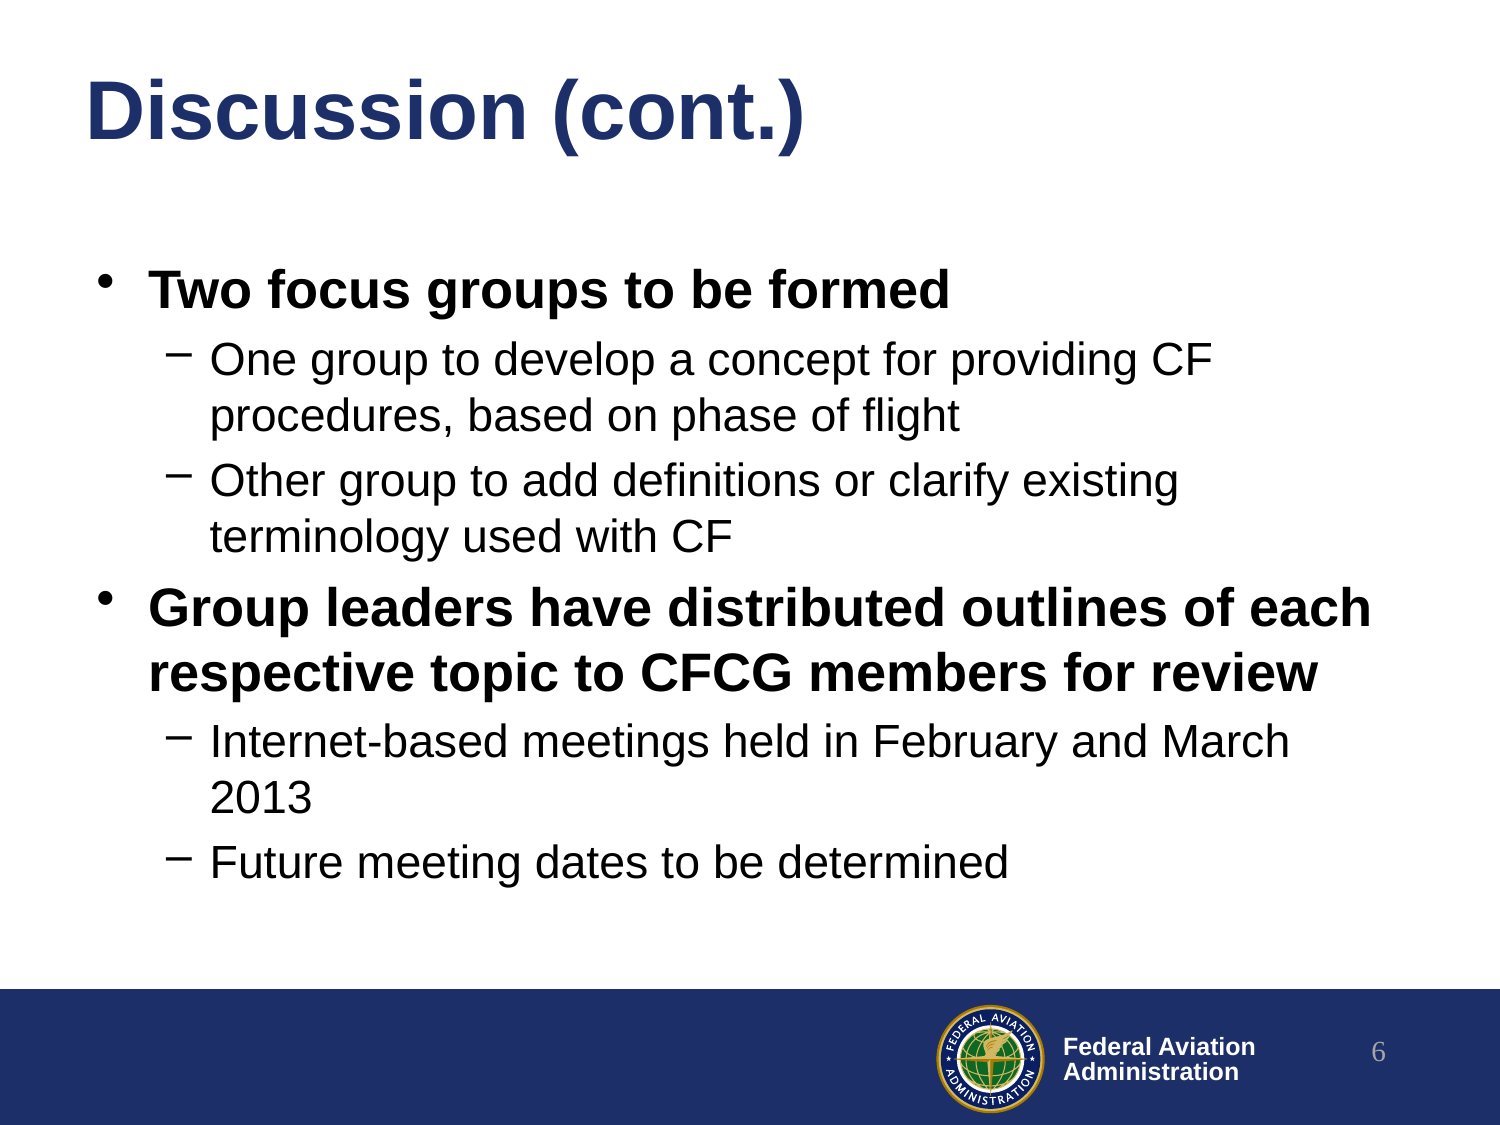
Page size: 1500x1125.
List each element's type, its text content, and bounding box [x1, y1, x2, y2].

list Two focus groups to be formed One group to develop a concept for providing CF procedures, based on phase of flight Other group to add definitions or clarify existing terminology used with CF Group leaders have distributed outlines of each respective topic to CFCG members for review Internet-based meetings held in February and March 2013 Future meeting dates to be determined [81, 247, 1402, 968]
title Discussion (cont.) [70, 56, 1461, 157]
slide_number 6 [1088, 1025, 1402, 1100]
